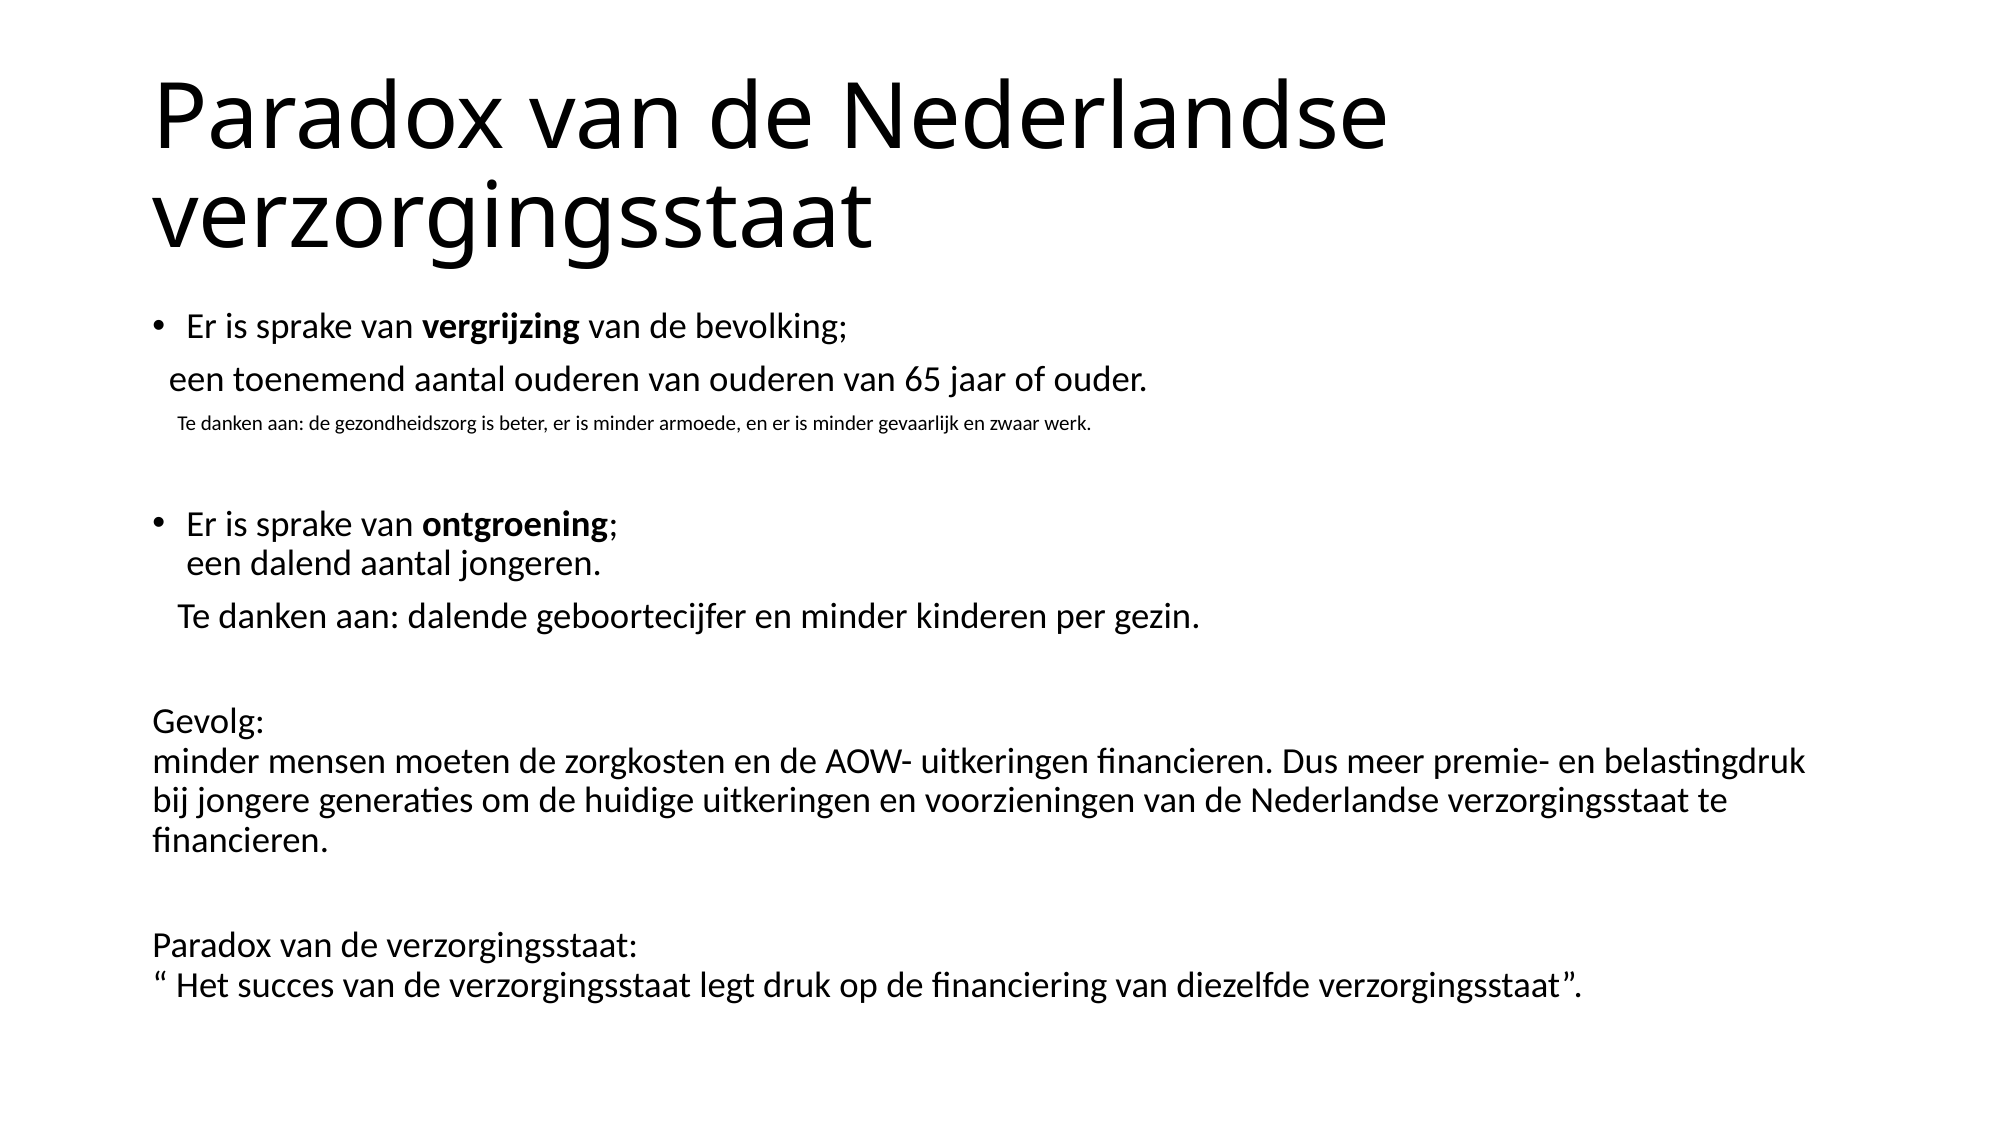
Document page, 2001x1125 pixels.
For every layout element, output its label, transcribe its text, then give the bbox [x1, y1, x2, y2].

list Er is sprake van vergrijzing van de bevolking; een toenemend aantal ouderen van ouderen van 65 jaar of ouder. Te danken aan: de gezondheidszorg is beter, er is minder armoede, en er is minder gevaarlijk en zwaar werk. Er is sprake van ontgroening; een dalend aantal jongeren. Te danken aan: dalende geboortecijfer en minder kinderen per gezin. Gevolg: minder mensen moeten de zorgkosten en de AOW- uitkeringen financieren. Dus meer premie- en belastingdruk bij jongere generaties om de huidige uitkeringen en voorzieningen van de Nederlandse verzorgingsstaat te financieren. Paradox van de verzorgingsstaat: “ Het succes van de verzorgingsstaat legt druk op de financiering van diezelfde verzorgingsstaat”. [137, 299, 1863, 1014]
title Paradox van de Nederlandse verzorgingsstaat [137, 59, 1863, 278]
